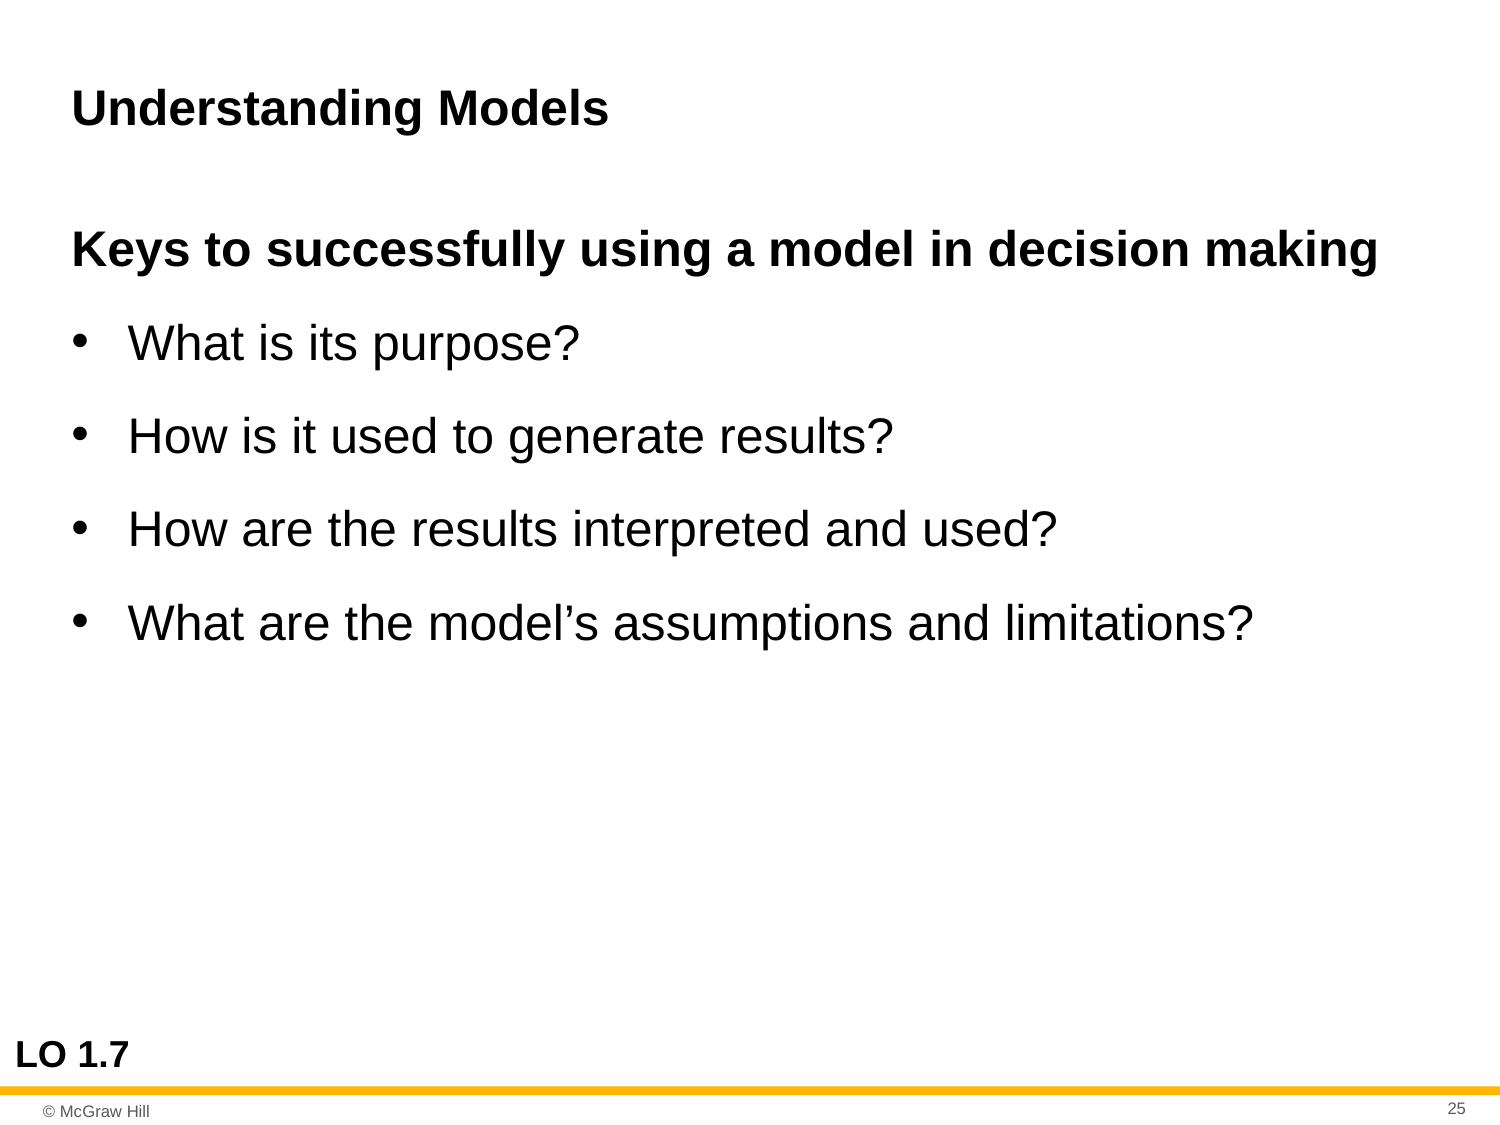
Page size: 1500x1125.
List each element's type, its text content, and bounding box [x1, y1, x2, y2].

title Understanding Models [56, 50, 1444, 162]
list Keys to successfully using a model in decision making What is its purpose? How is it used to generate results? How are the results interpreted and used? What are the model’s assumptions and limitations? [56, 209, 1444, 1007]
list LO 1.7 [0, 1022, 197, 1085]
